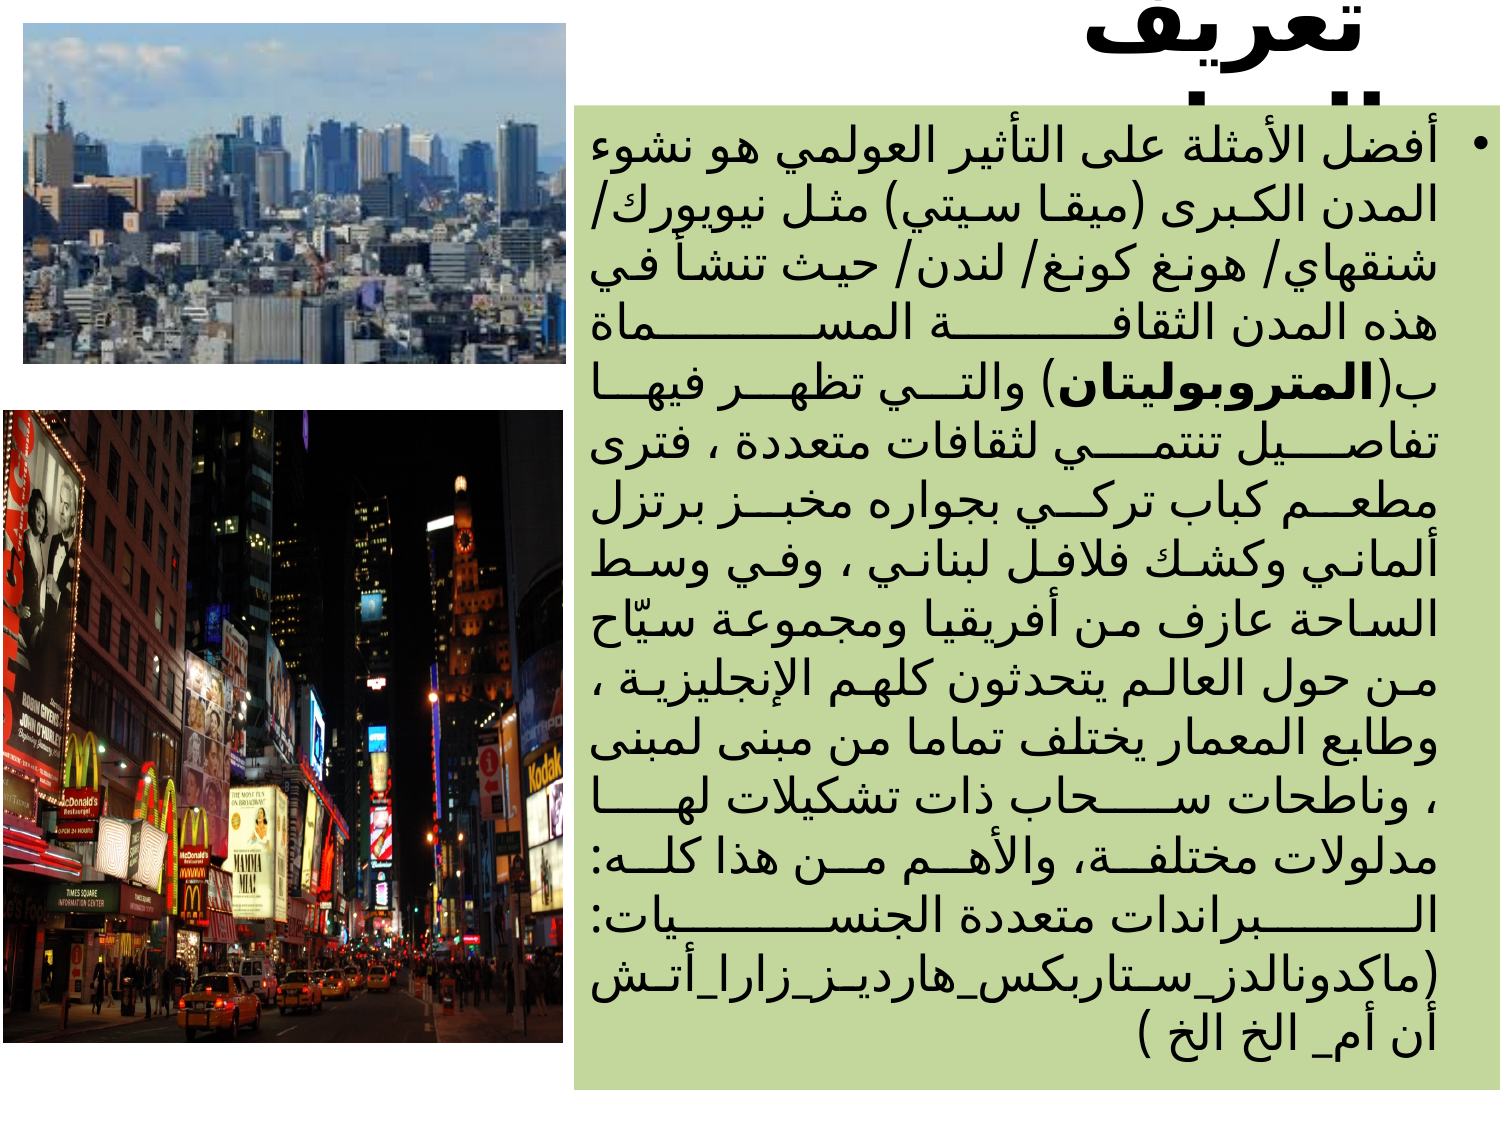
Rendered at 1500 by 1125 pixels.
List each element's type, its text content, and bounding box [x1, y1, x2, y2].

title تعريف العولمة [949, 0, 1500, 105]
list أفضل الأمثلة على التأثير العولمي هو نشوء المدن الكبرى (ميقا سيتي) مثل نيويورك/ شنقهاي/ هونغ كونغ/ لندن/ حيث تنشأ في هذه المدن الثقافة المسماة ب(المتروبوليتان) والتي تظهر فيها تفاصيل تنتمي لثقافات متعددة ، فترى مطعم كباب تركي بجواره مخبز برتزل ألماني وكشك فلافل لبناني ، وفي وسط الساحة عازف من أفريقيا ومجموعة سيّاح من حول العالم يتحدثون كلهم الإنجليزية ، وطابع المعمار يختلف تماما من مبنى لمبنى ، وناطحات سحاب ذات تشكيلات لها مدلولات مختلفة، والأهم من هذا كله: البراندات متعددة الجنسيات: (ماكدونالدز_ستاربكس_هارديز_زارا_أتش أن أم_ الخ الخ ) [574, 105, 1500, 1090]
picture [23, 23, 566, 364]
picture [3, 409, 563, 1044]
